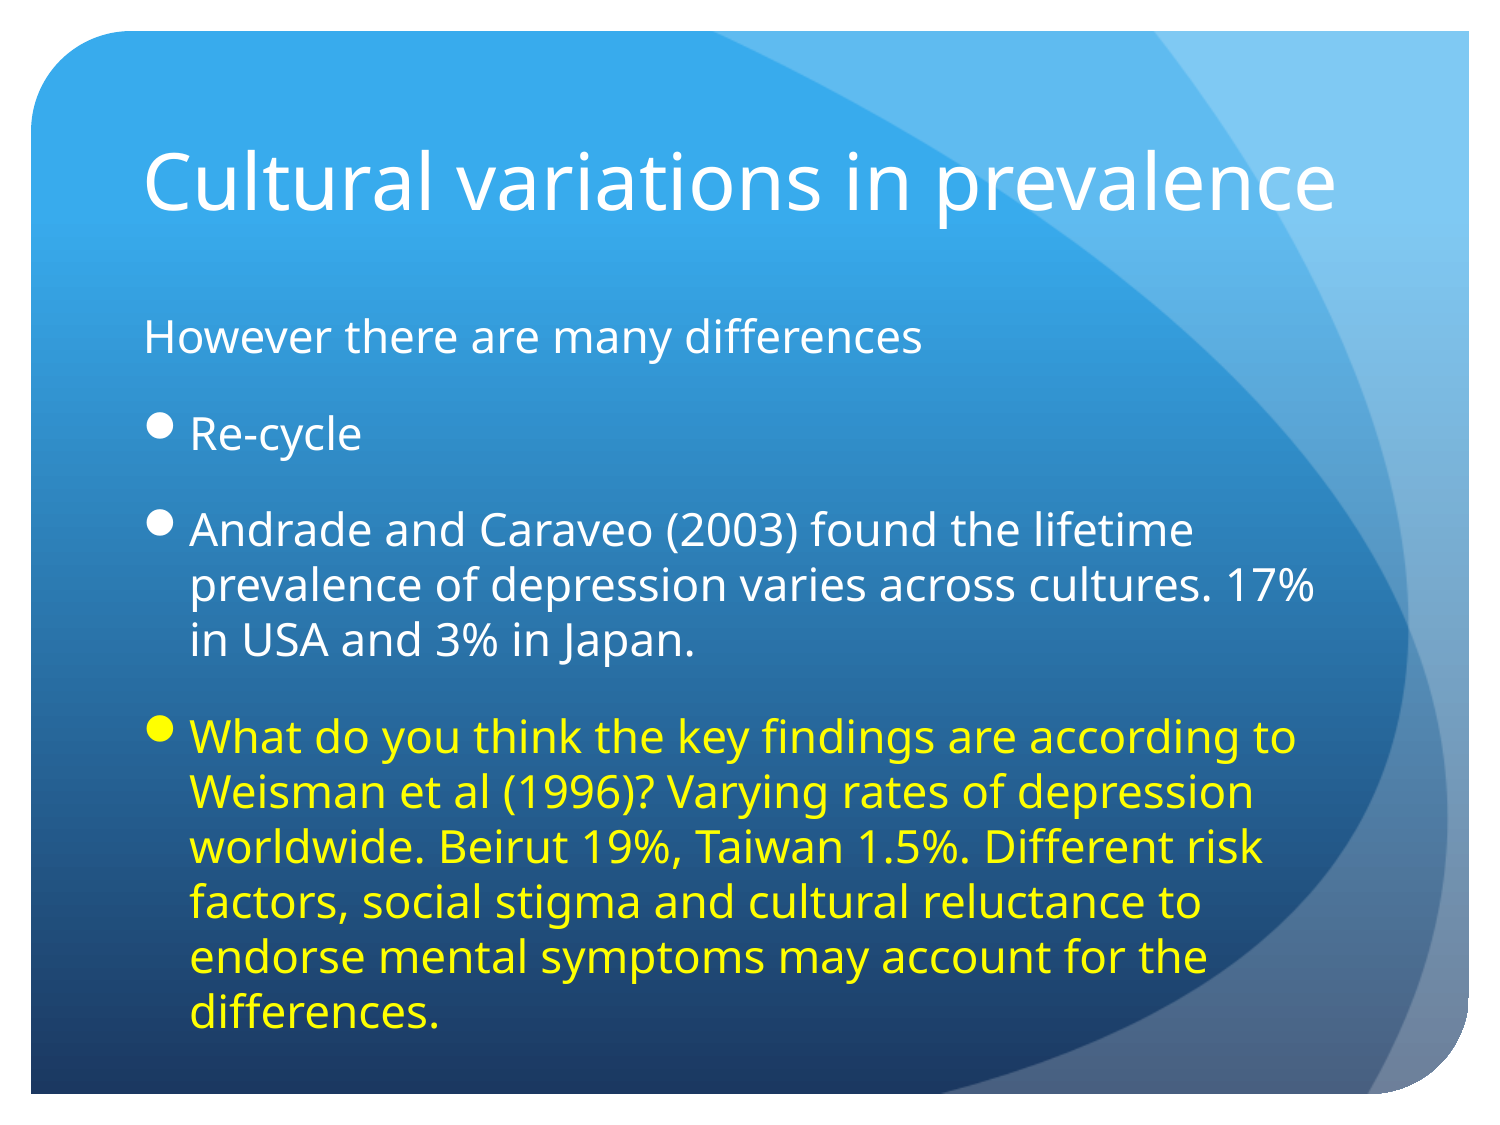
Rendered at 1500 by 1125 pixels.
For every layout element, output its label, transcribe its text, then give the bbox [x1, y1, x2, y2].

picture [24, 30, 1473, 1094]
title Cultural variations in prevalence [127, 62, 1372, 234]
list However there are many differences Re-cycle Andrade and Caraveo (2003) found the lifetime prevalence of depression varies across cultures. 17% in USA and 3% in Japan. What do you think the key findings are according to Weisman et al (1996)? Varying rates of depression worldwide. Beirut 19%, Taiwan 1.5%. Different risk factors, social stigma and cultural reluctance to endorse mental symptoms may account for the differences. [127, 299, 1372, 991]
